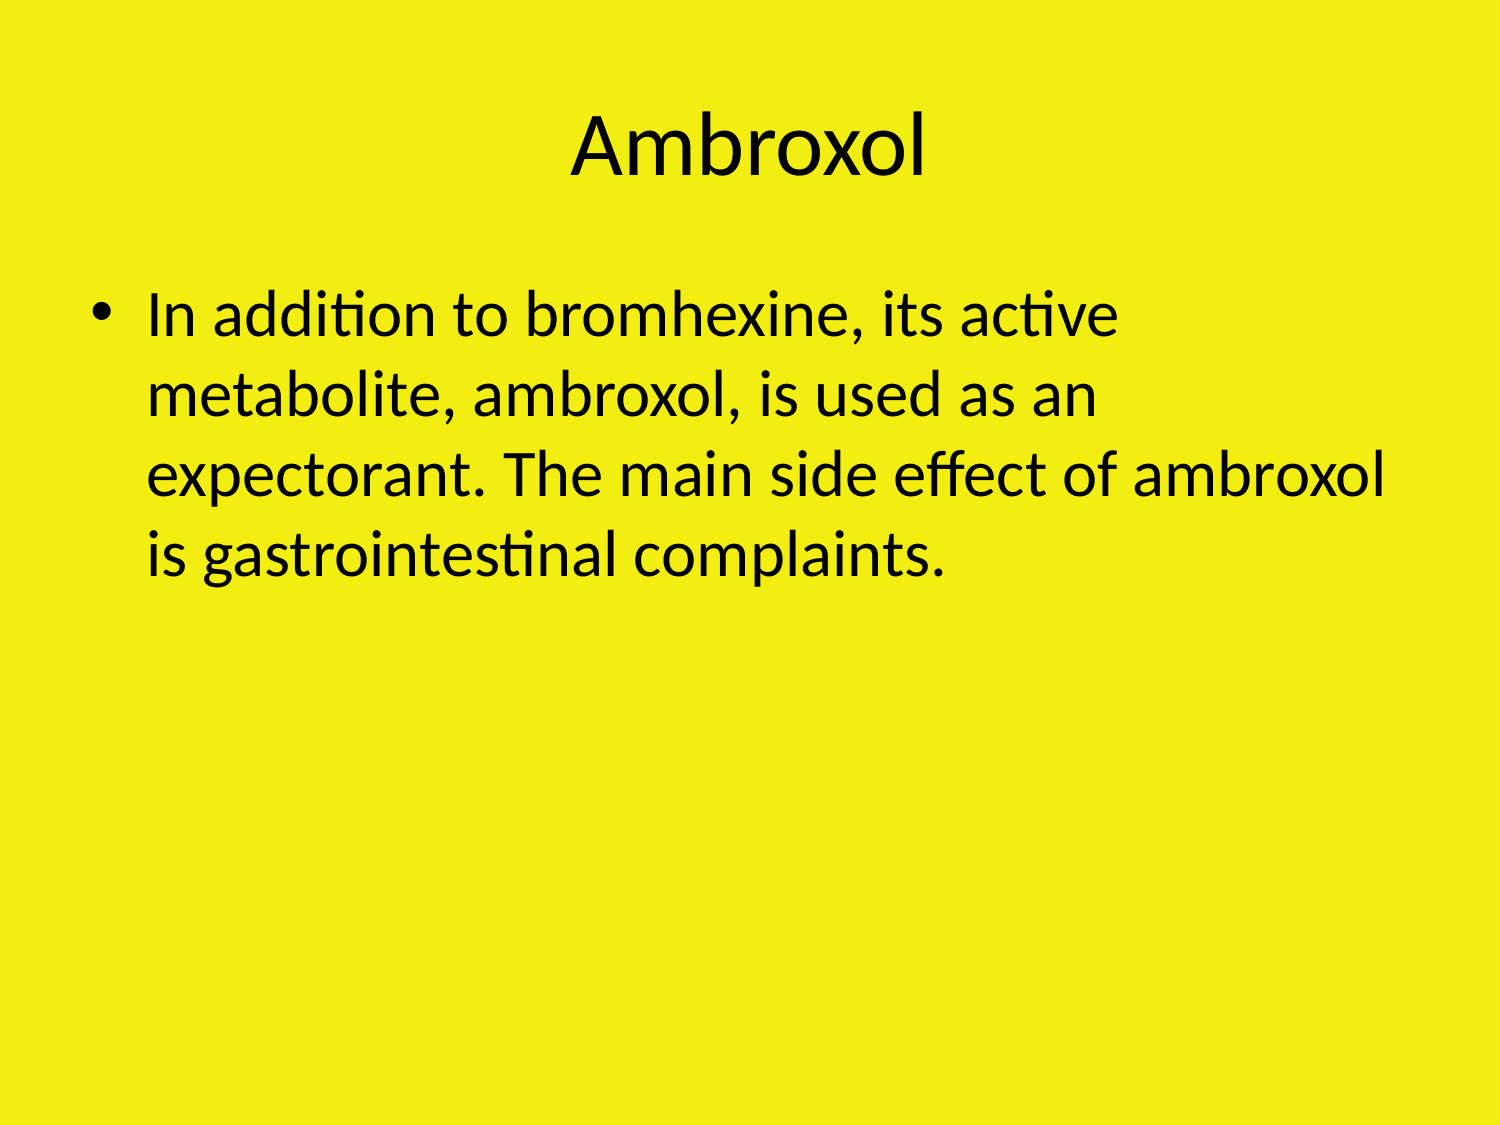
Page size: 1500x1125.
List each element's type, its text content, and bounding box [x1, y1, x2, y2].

title Ambroxol [75, 45, 1425, 233]
list In addition to bromhexine, its active metabolite, ambroxol, is used as an expectorant. The main side effect of ambroxol is gastrointestinal complaints. [75, 262, 1425, 1005]
